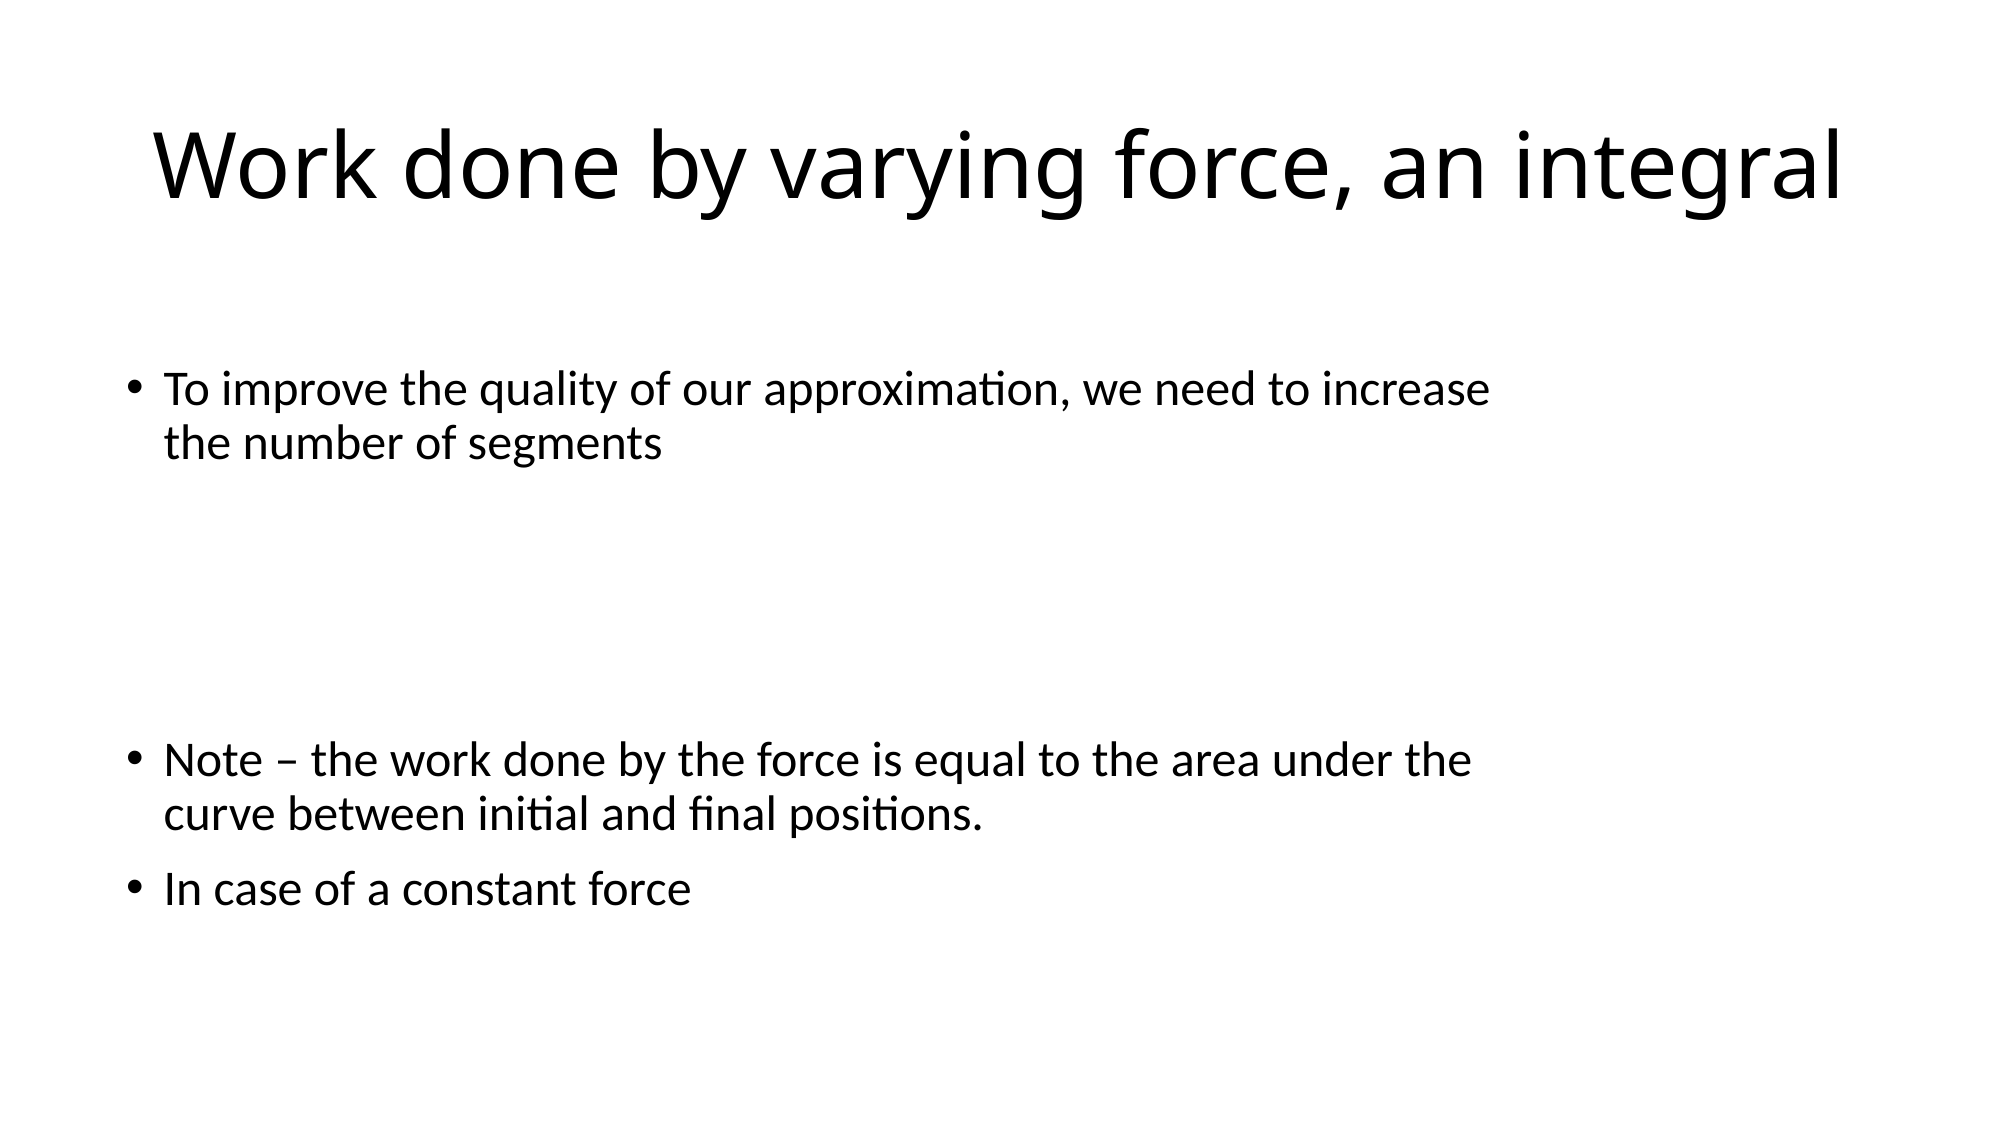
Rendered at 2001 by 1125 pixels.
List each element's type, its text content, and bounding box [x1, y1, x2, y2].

title Work done by varying force, an integral [137, 59, 1863, 278]
